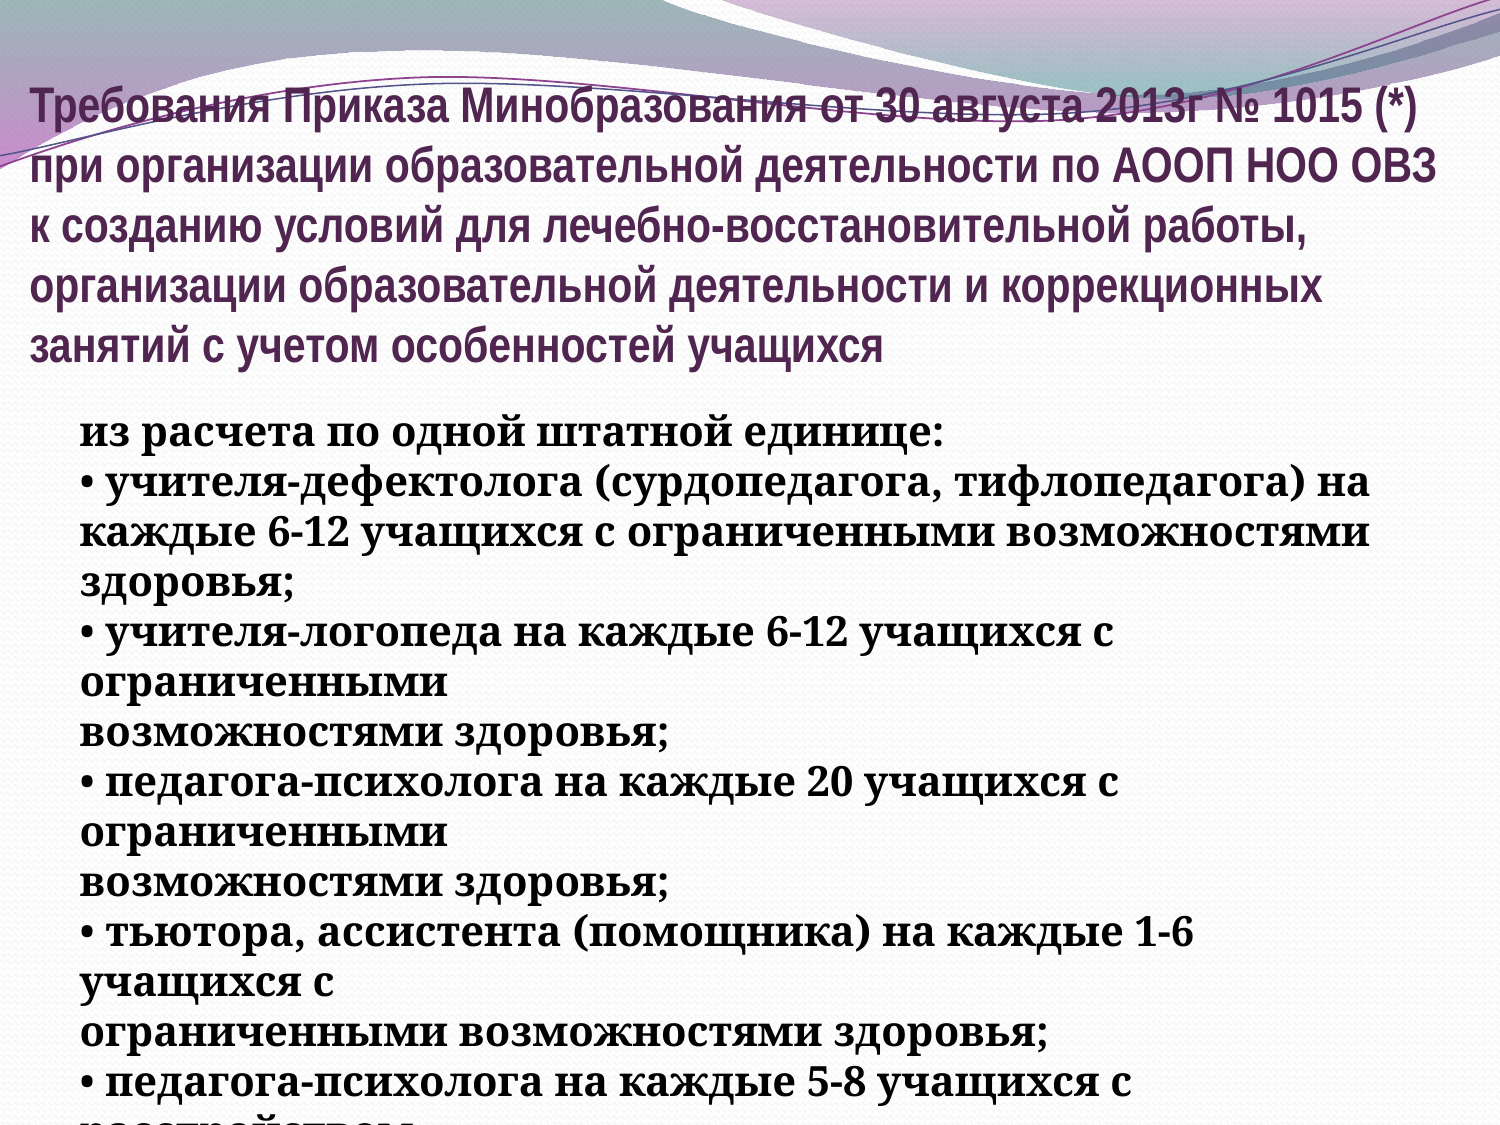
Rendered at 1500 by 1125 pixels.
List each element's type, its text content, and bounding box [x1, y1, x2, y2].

title Требования Приказа Минобразования от 30 августа 2013г № 1015 (*) при организации образовательной деятельности по АООП НОО ОВЗ к созданию условий для лечебно-восстановительной работы, организации образовательной деятельности и коррекционных занятий с учетом особенностей учащихся [29, 115, 1471, 433]
text_box из расчета по одной штатной единице: • учителя-дефектолога (сурдопедагога, тифлопедагога) на каждые 6-12 учащихся с ограниченными возможностями здоровья; • учителя-логопеда на каждые 6-12 учащихся с ограниченными возможностями здоровья; • педагога-психолога на каждые 20 учащихся с ограниченными возможностями здоровья; • тьютора, ассистента (помощника) на каждые 1-6 учащихся с ограниченными возможностями здоровья; • педагога-психолога на каждые 5-8 учащихся с расстройством аутистического спектра (РАС) [64, 397, 1400, 1125]
